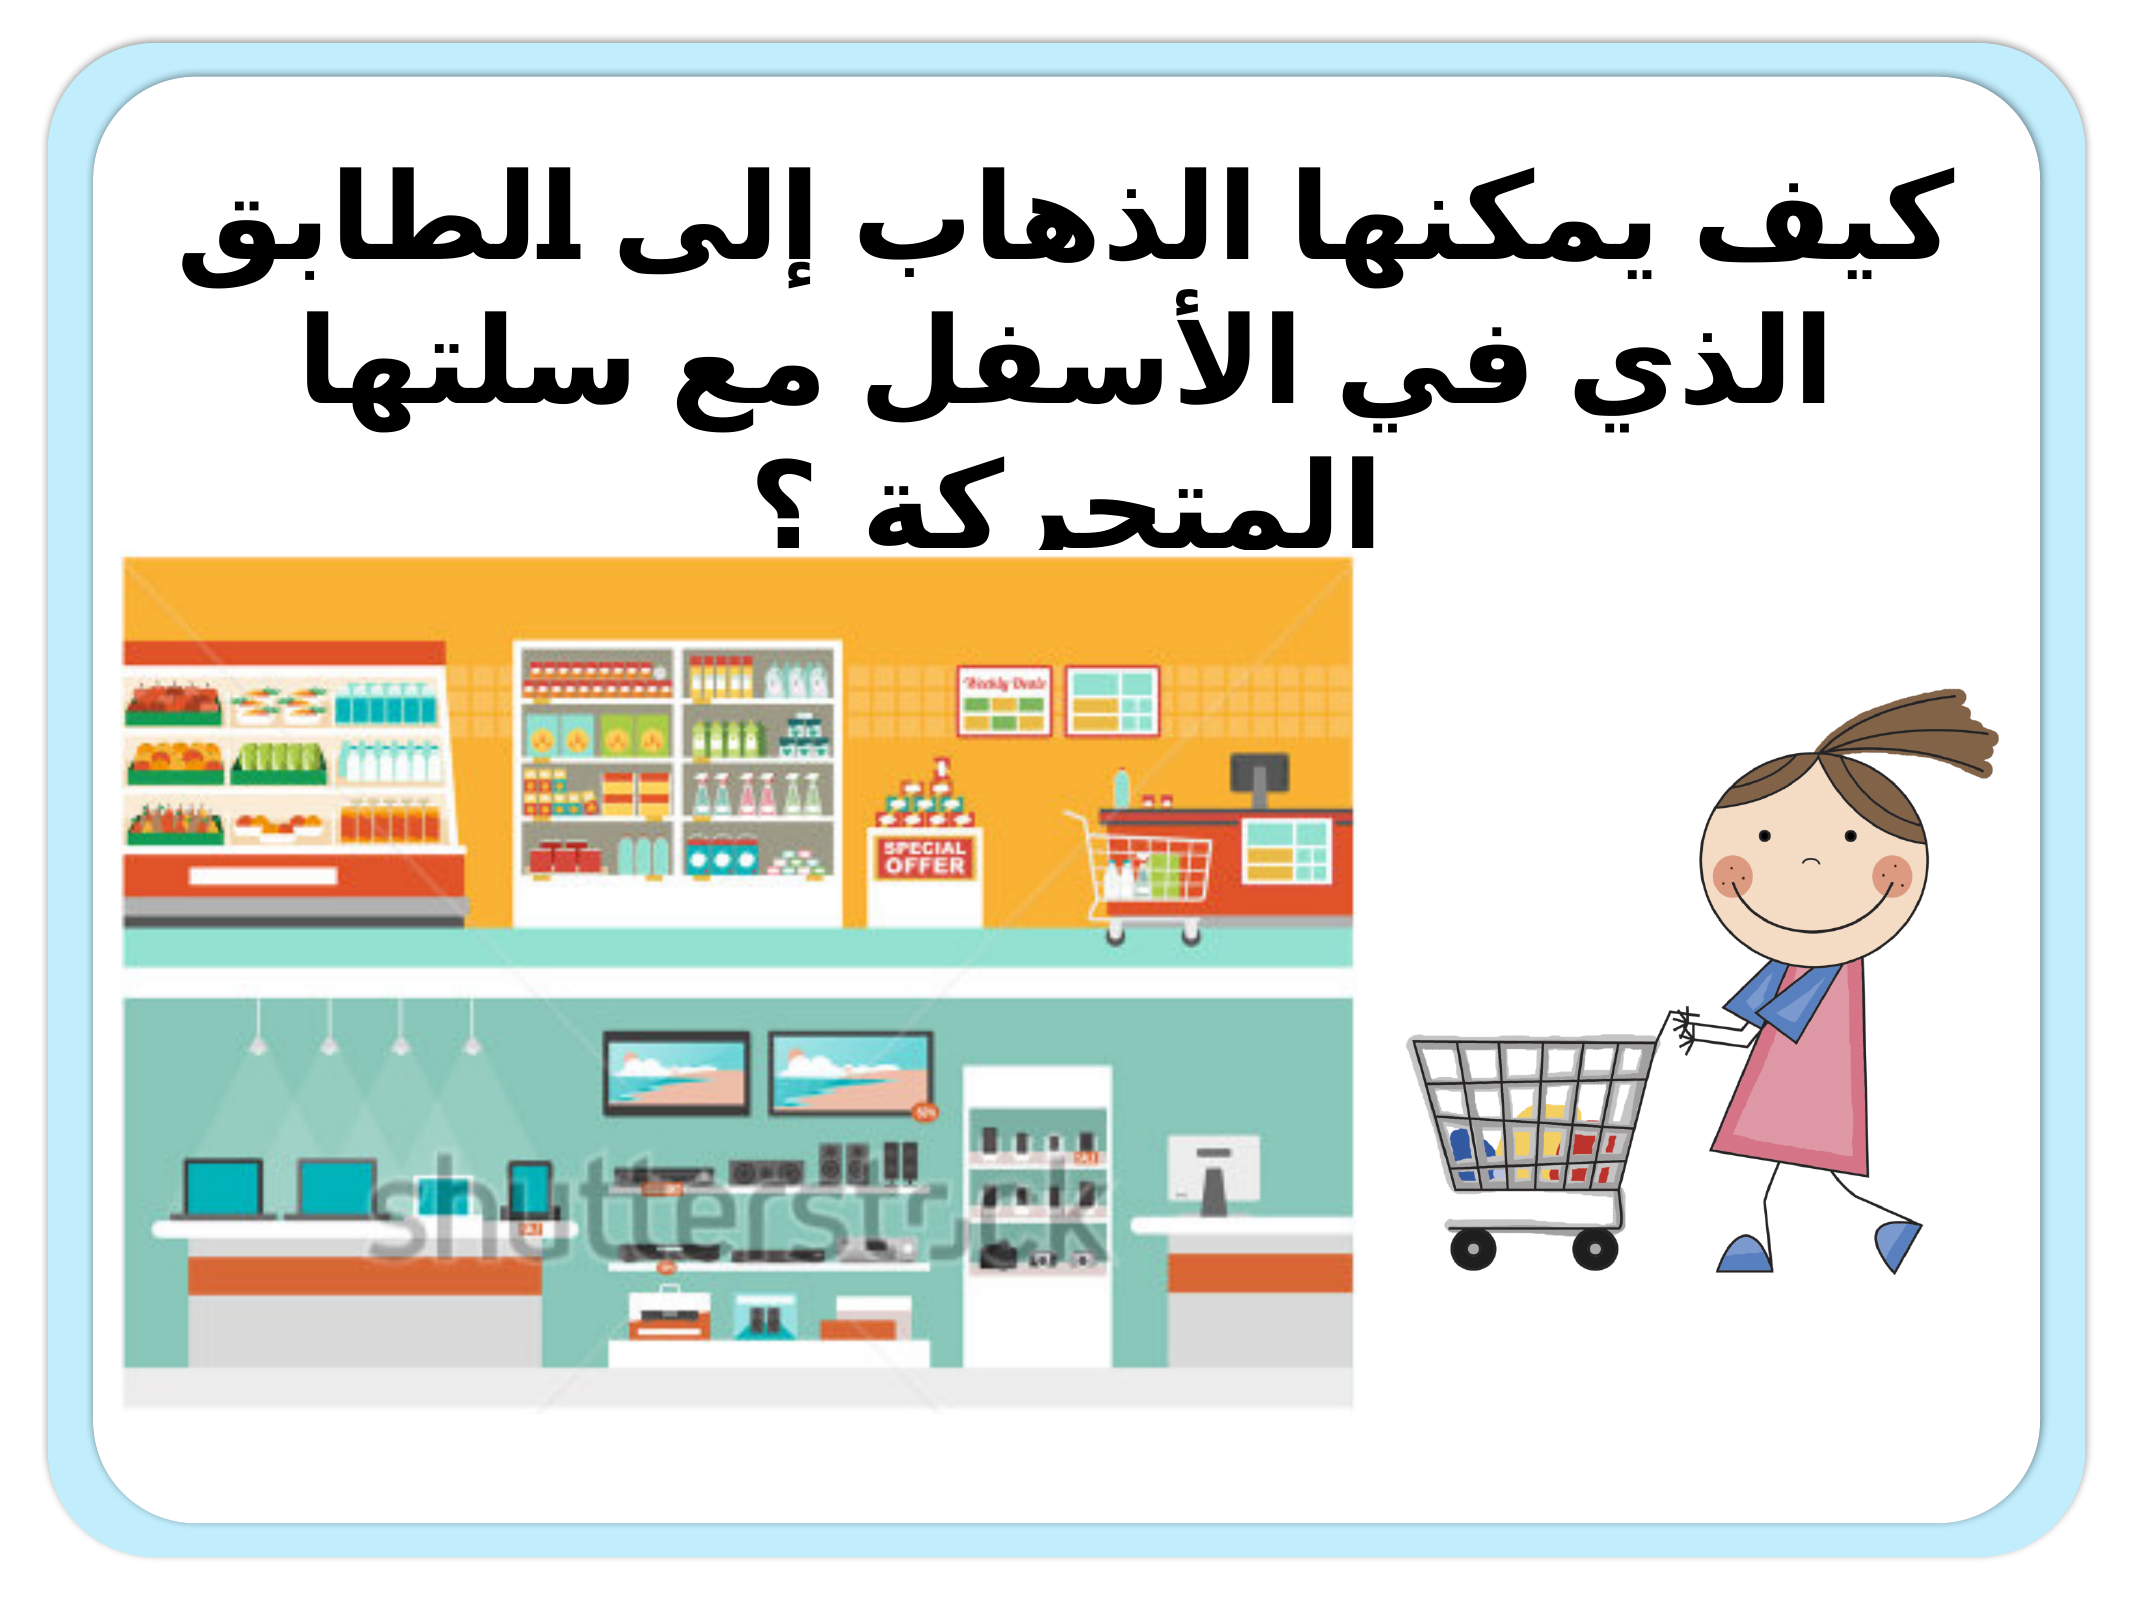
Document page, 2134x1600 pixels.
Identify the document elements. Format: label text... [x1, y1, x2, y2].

list كيف يمكنها الذهاب إلى الطابق الذي في الأسفل مع سلتها المتحركة ؟ [146, 129, 1988, 483]
text_box [93, 76, 2041, 1524]
picture [1405, 688, 1999, 1275]
text_box [47, 42, 2086, 1558]
picture [120, 549, 1357, 1414]
